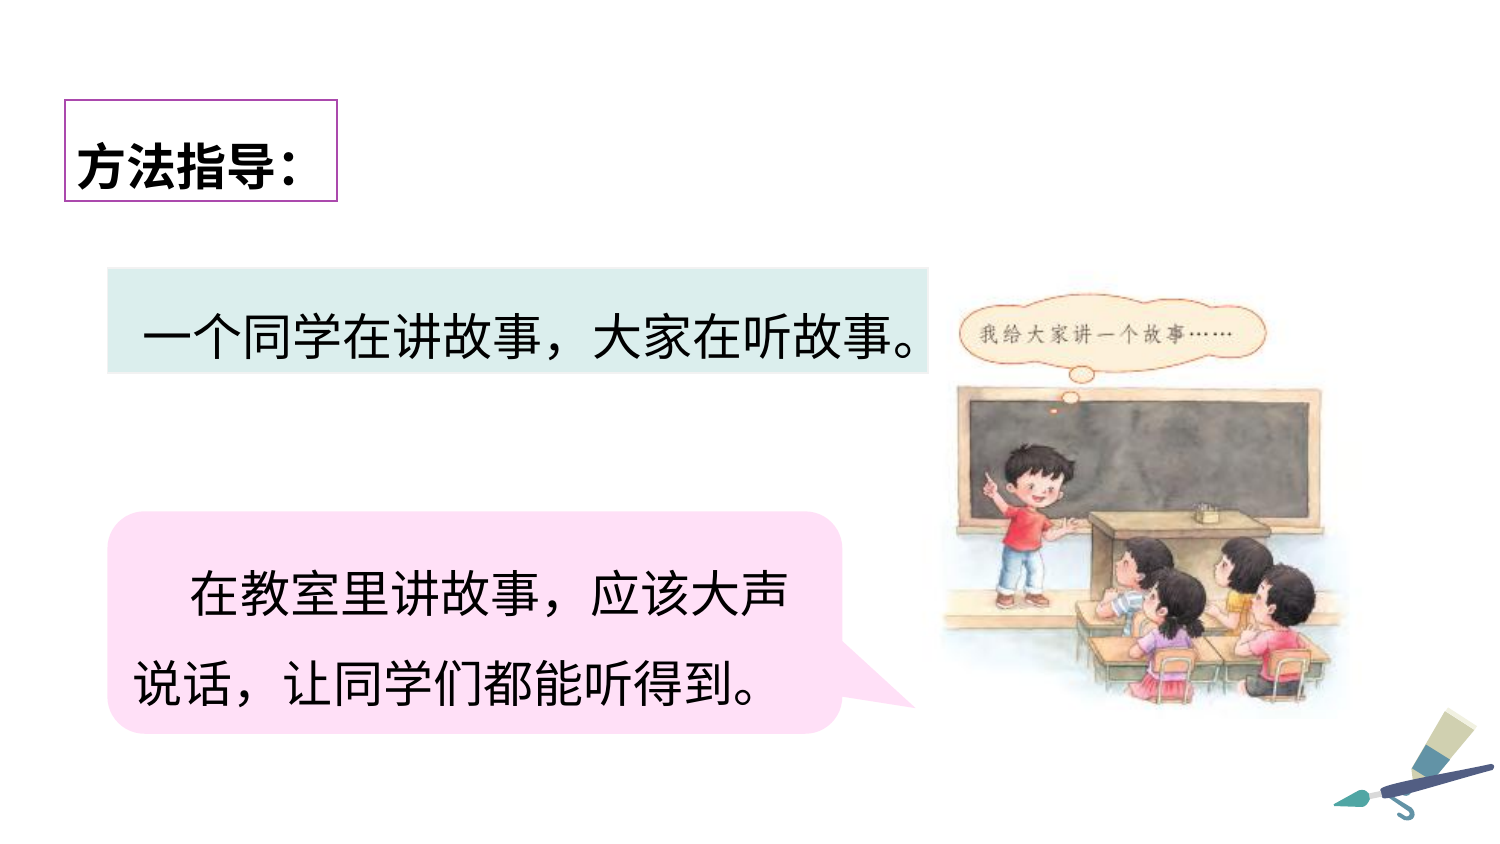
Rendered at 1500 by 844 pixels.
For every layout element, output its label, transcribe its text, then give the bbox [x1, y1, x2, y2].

text_box 在教室里讲故事，应该大声说话，让同学们都能听得到。 [106, 510, 903, 735]
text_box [1358, 708, 1481, 844]
text_box 一个同学在讲故事，大家在听故事。 [107, 268, 903, 373]
text_box 方法指导： [64, 99, 338, 202]
picture [903, 267, 1374, 719]
